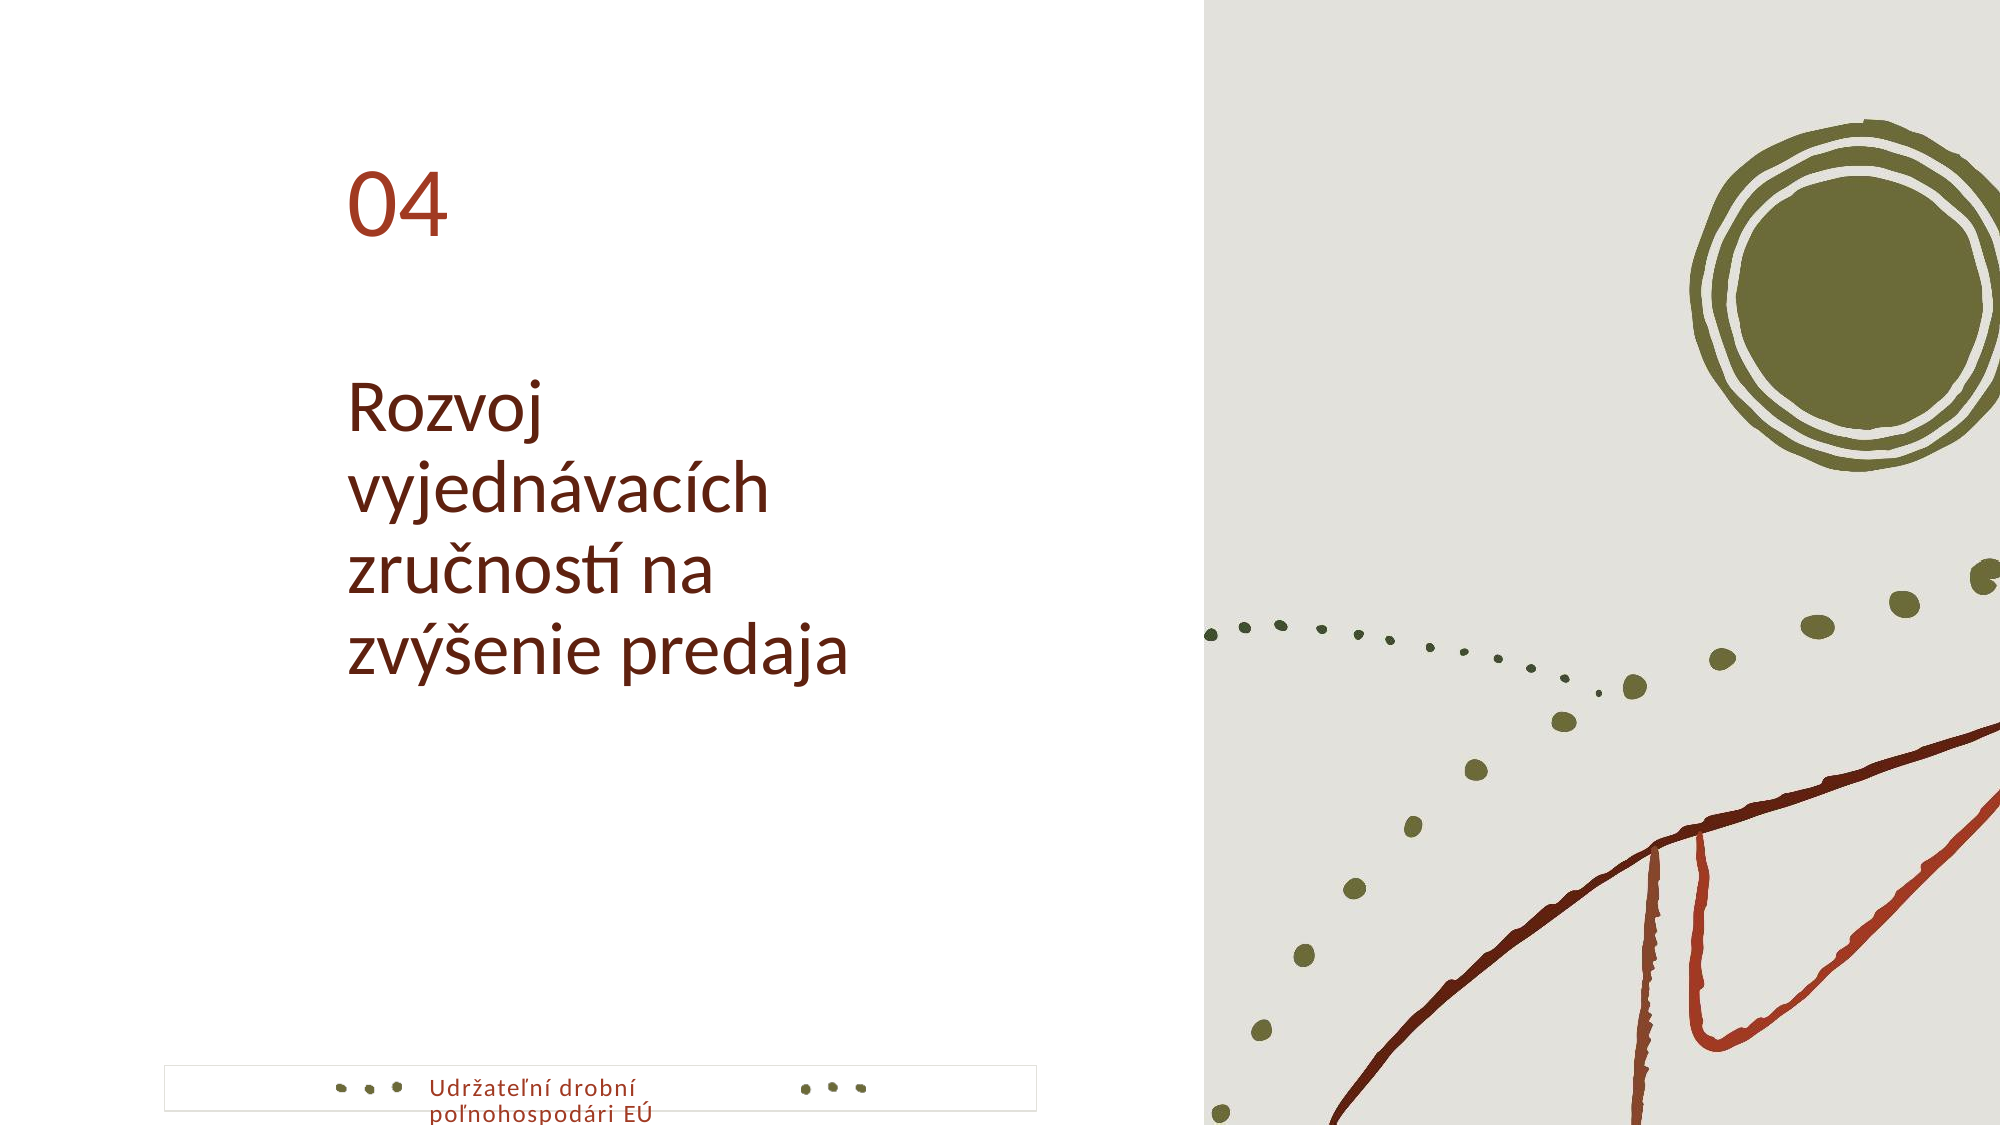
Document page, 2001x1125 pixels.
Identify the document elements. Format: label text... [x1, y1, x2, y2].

picture [332, 1051, 406, 1125]
text_box Udržateľní drobní poľnohospodári EÚ [427, 1075, 772, 1125]
picture [797, 1052, 870, 1125]
text_box Rozvoj vyjednávacích zručností na zvýšenie predaja [345, 352, 872, 690]
text_box 04 [345, 134, 452, 257]
picture [1204, 0, 2000, 1125]
